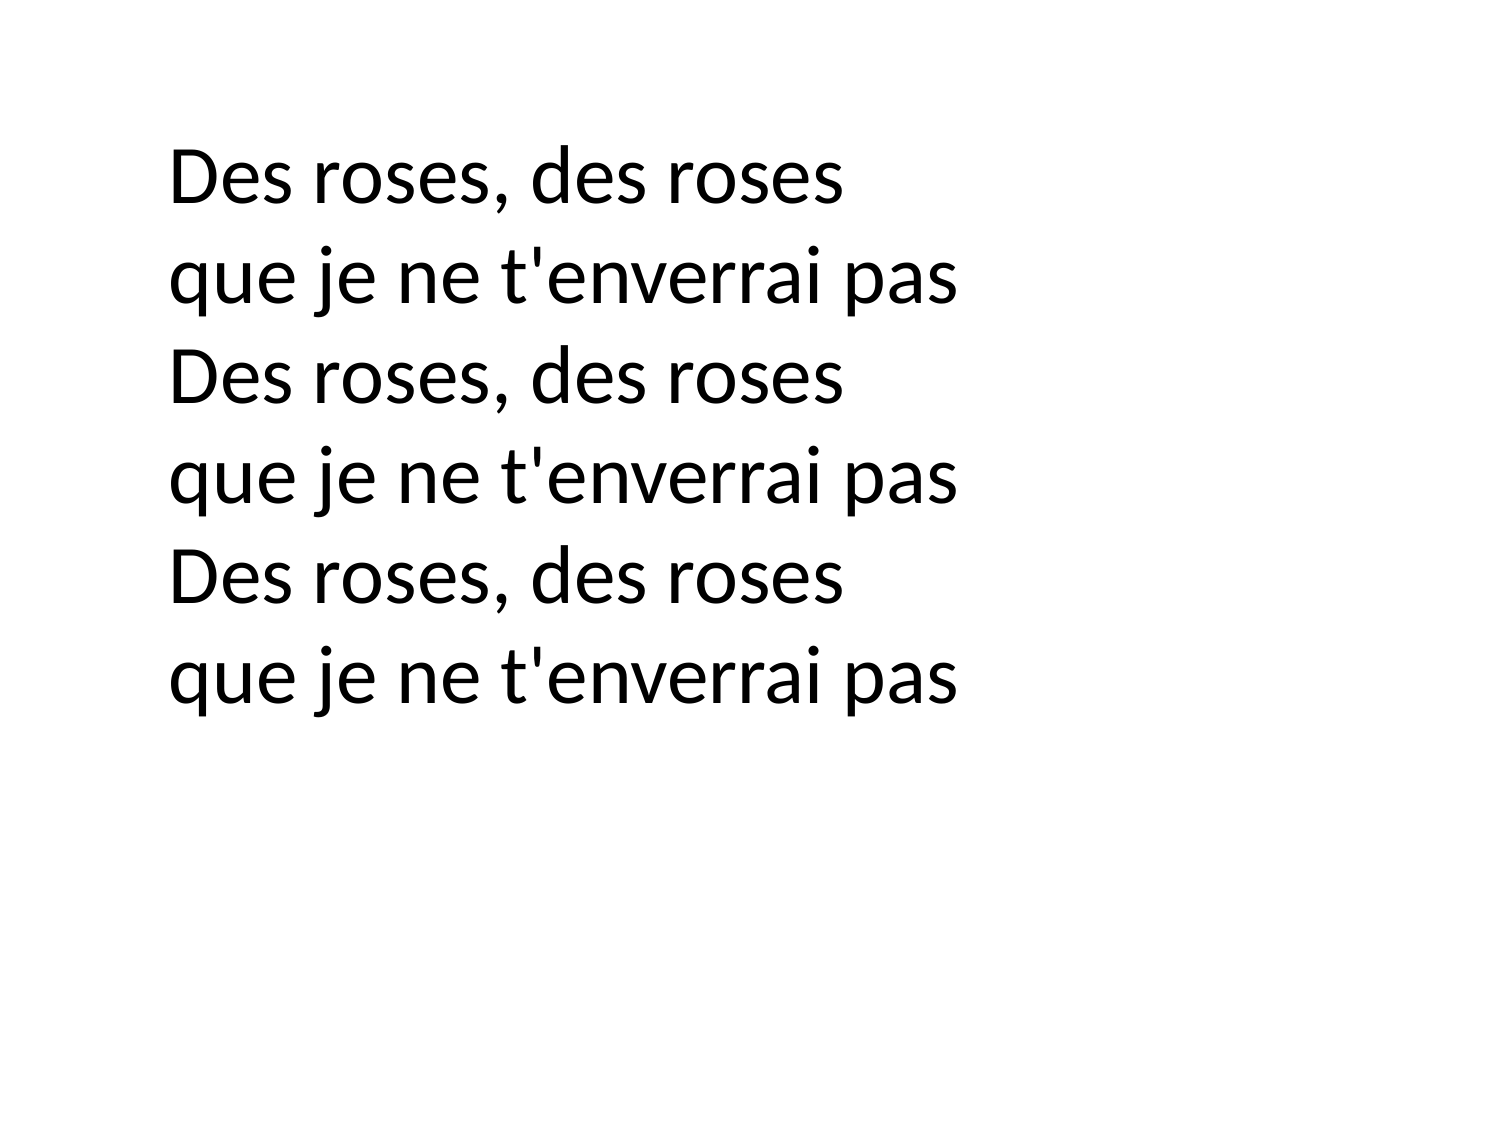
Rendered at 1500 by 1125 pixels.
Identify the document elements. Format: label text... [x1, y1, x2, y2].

text_box Des roses, des roses que je ne t'enverrai pas Des roses, des roses que je ne t'enverrai pas Des roses, des roses que je ne t'enverrai pas [154, 112, 975, 728]
